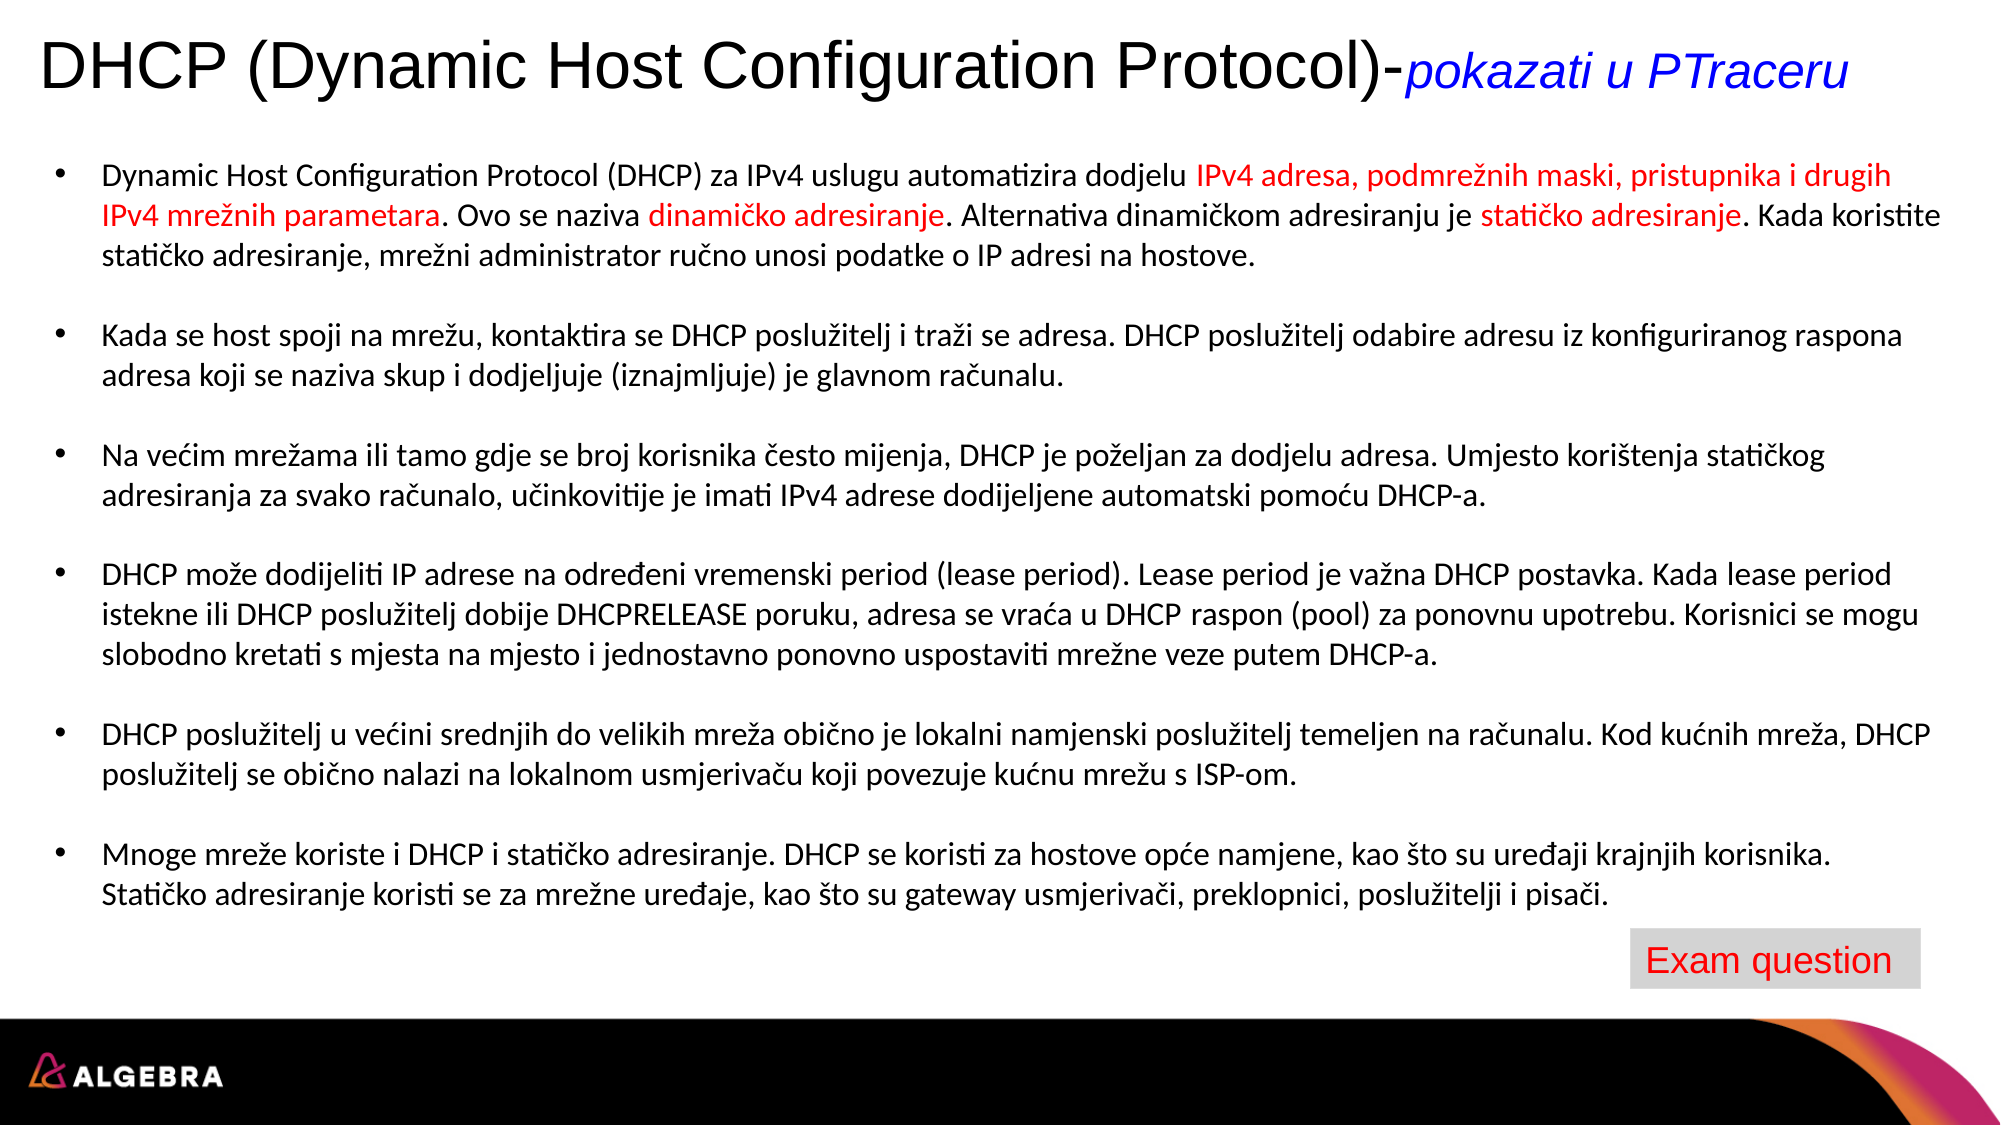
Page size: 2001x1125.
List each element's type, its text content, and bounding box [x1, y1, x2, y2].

text_box Dynamic Host Configuration Protocol (DHCP) za IPv4 uslugu automatizira dodjelu IPv4 adresa, podmrežnih maski, pristupnika i drugih IPv4 mrežnih parametara. Ovo se naziva dinamičko adresiranje. Alternativa dinamičkom adresiranju je statičko adresiranje. Kada koristite statičko adresiranje, mrežni administrator ručno unosi podatke o IP adresi na hostove. Kada se host spoji na mrežu, kontaktira se DHCP poslužitelj i traži se adresa. DHCP poslužitelj odabire adresu iz konfiguriranog raspona adresa koji se naziva skup i dodjeljuje (iznajmljuje) je glavnom računalu. Na većim mrežama ili tamo gdje se broj korisnika često mijenja, DHCP je poželjan za dodjelu adresa. Umjesto korištenja statičkog adresiranja za svako računalo, učinkovitije je imati IPv4 adrese dodijeljene automatski pomoću DHCP-a. DHCP može dodijeliti IP adrese na određeni vremenski period (lease period). Lease period je važna DHCP postavka. Kada lease period istekne ili DHCP poslužitelj dobije DHCPRELEASE poruku, adresa se vraća u DHCP raspon (pool) za ponovnu upotrebu. Korisnici se mogu slobodno kretati s mjesta na mjesto i jednostavno ponovno uspostaviti mrežne veze putem DHCP-a. DHCP poslužitelj u većini srednjih do velikih mreža obično je lokalni namjenski poslužitelj temeljen na računalu. Kod kućnih mreža, DHCP poslužitelj se obično nalazi na lokalnom usmjerivaču koji povezuje kućnu mrežu s ISP-om. Mnoge mreže koriste i DHCP i statičko adresiranje. DHCP se koristi za hostove opće namjene, kao što su uređaji krajnjih korisnika. Statičko adresiranje koristi se za mrežne uređaje, kao što su gateway usmjerivači, preklopnici, poslužitelji i pisači. [39, 145, 1960, 920]
picture [0, 0, 2001, 1125]
title DHCP (Dynamic Host Configuration Protocol)-pokazati u PTraceru [39, 23, 1990, 200]
text_box Exam question [1630, 928, 1921, 989]
